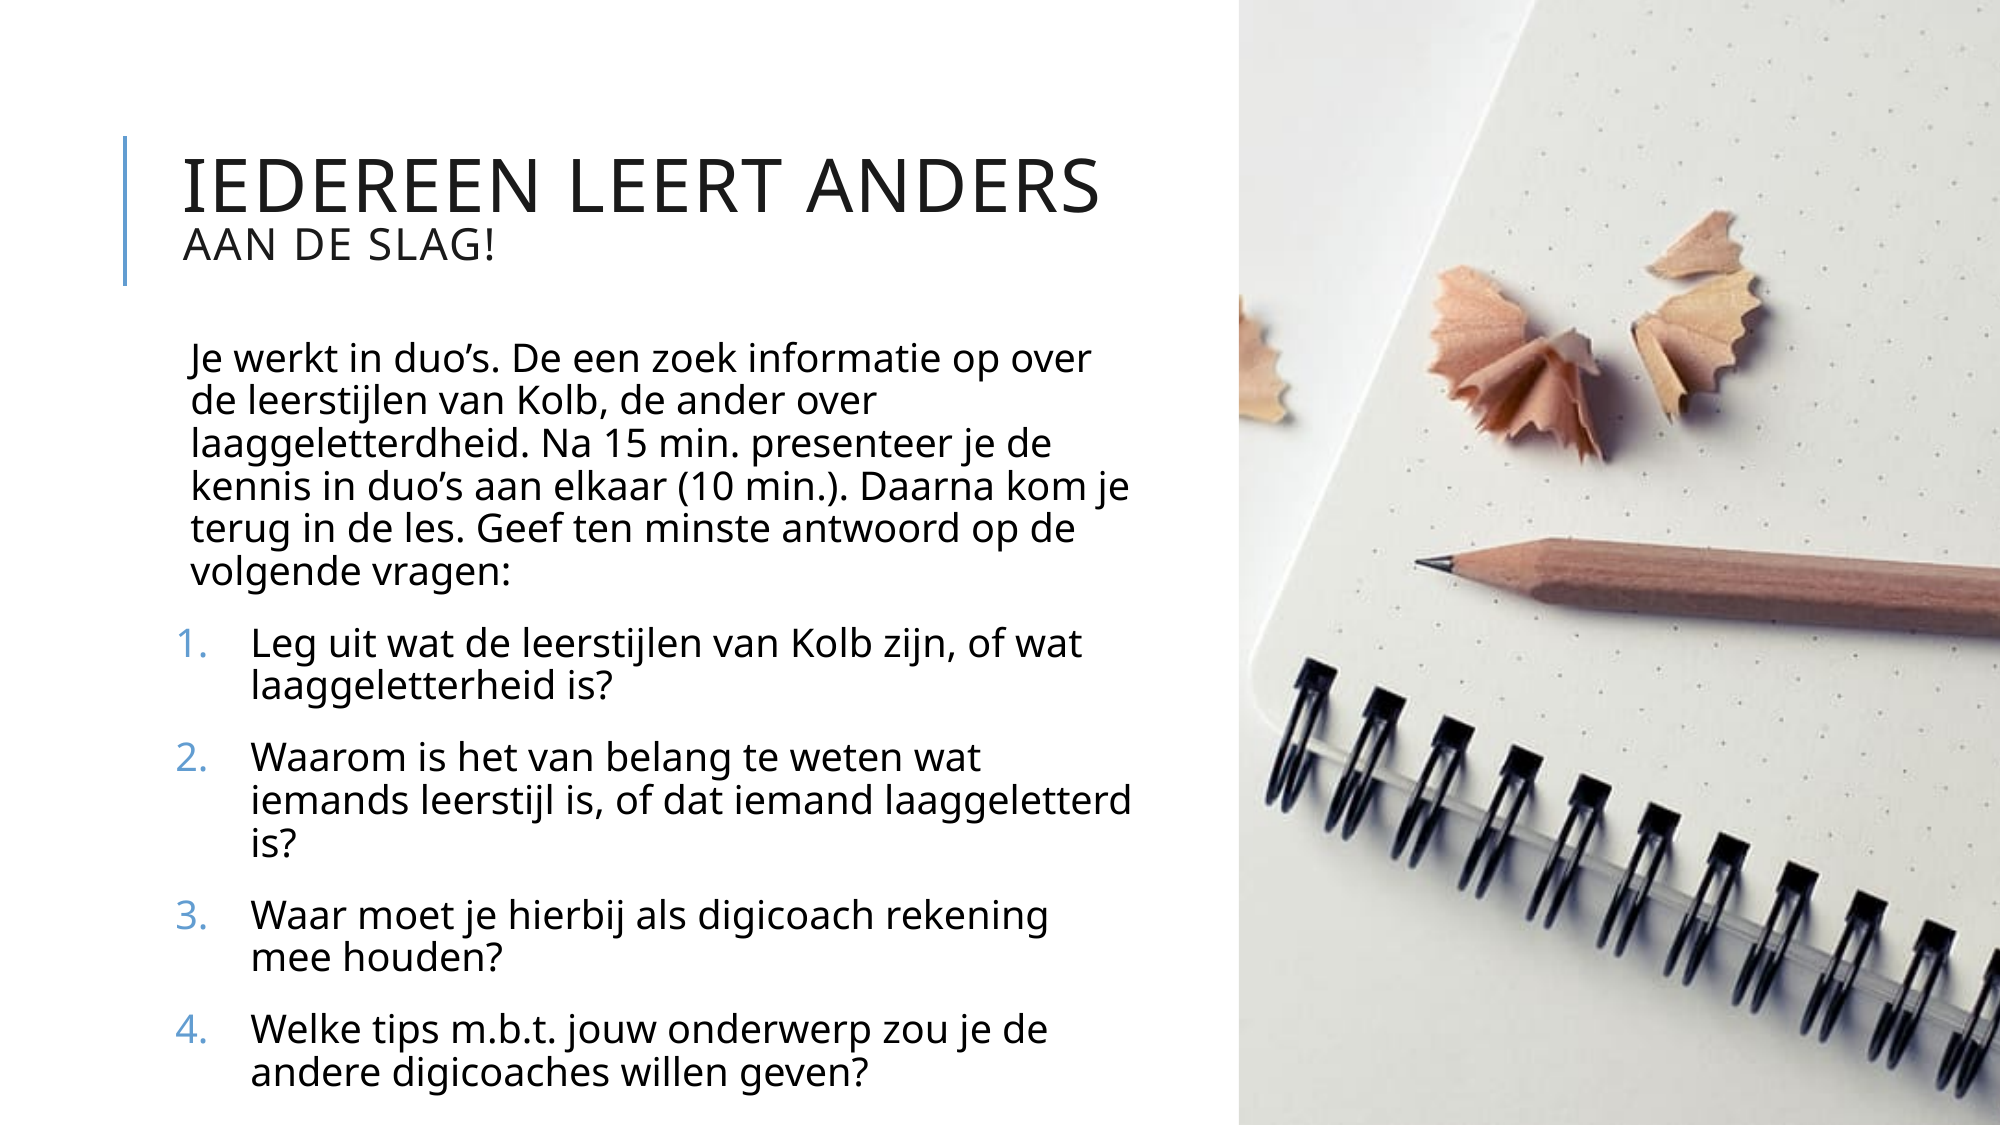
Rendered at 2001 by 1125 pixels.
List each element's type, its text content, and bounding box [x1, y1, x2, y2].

list Je werkt in duo’s. De een zoek informatie op over de leerstijlen van Kolb, de ander over laaggeletterdheid. Na 15 min. presenteer je de kennis in duo’s aan elkaar (10 min.). Daarna kom je terug in de les. Geef ten minste antwoord op de volgende vragen: Leg uit wat de leerstijlen van Kolb zijn, of wat laaggeletterheid is? Waarom is het van belang te weten wat iemands leerstijl is, of dat iemand laaggeletterd is? Waar moet je hierbij als digicoach rekening mee houden? Welke tips m.b.t. jouw onderwerp zou je de andere digicoaches willen geven? [168, 330, 1147, 1049]
title Iedereen leert anders Aan de slag! [168, 121, 1164, 304]
picture [1238, 0, 2000, 1125]
